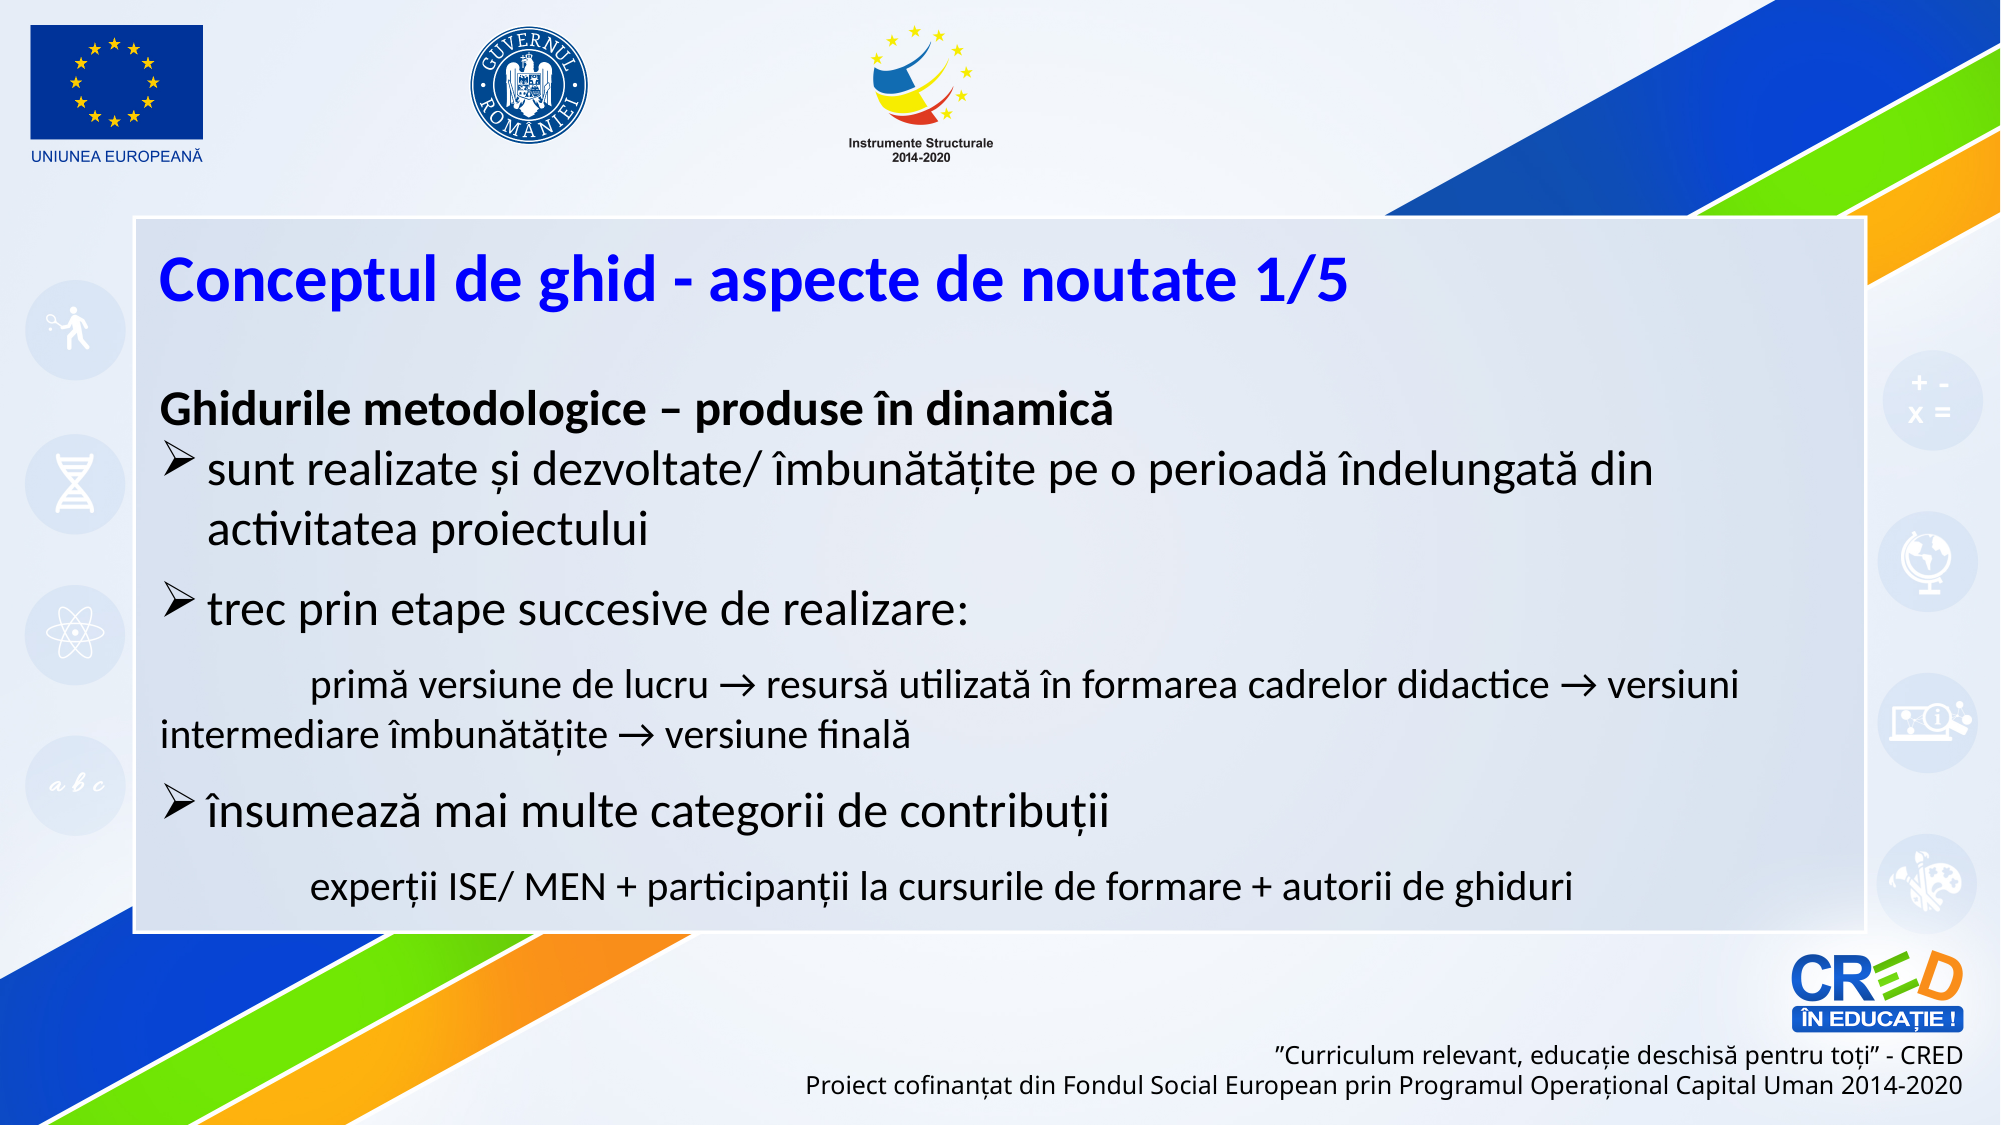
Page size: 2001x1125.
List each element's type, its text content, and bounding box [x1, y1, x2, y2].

text_box Conceptul de ghid - aspecte de noutate 1/5 Ghidurile metodologice – produse în dinamică sunt realizate și dezvoltate/ îmbunătățite pe o perioadă îndelungată din activitatea proiectului trec prin etape succesive de realizare: primă versiune de lucru → resursă utilizată în formarea cadrelor didactice → versiuni intermediare îmbunătățite → versiune finală însumează mai multe categorii de contribuții experții ISE/ MEN + participanții la cursurile de formare + autorii de ghiduri [145, 227, 1844, 1031]
picture [0, 0, 2001, 1125]
text_box ”Curriculum relevant, educație deschisă pentru toți” - CRED Proiect cofinanțat din Fondul Social European prin Programul Operațional Capital Uman 2014-2020 [761, 1031, 1980, 1107]
